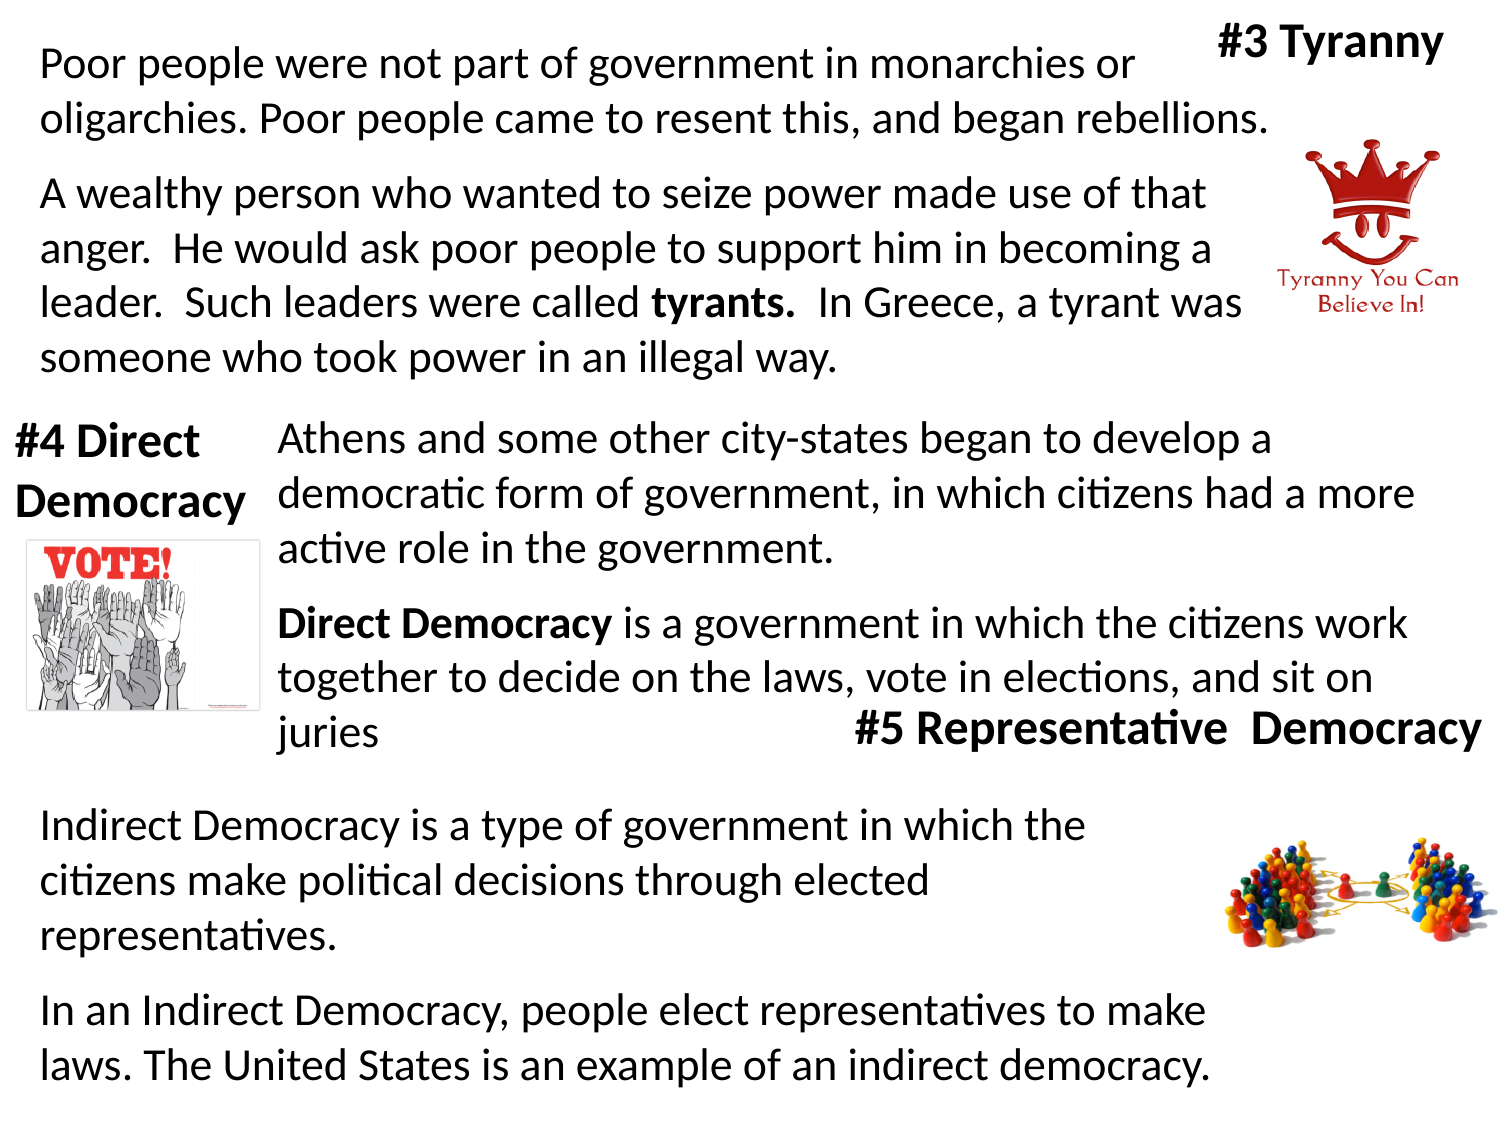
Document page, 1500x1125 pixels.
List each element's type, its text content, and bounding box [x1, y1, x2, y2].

picture [24, 537, 263, 713]
text_box #4 Direct Democracy [0, 399, 262, 535]
text_box #5 Representative Democracy [837, 687, 1500, 763]
picture [1224, 787, 1500, 1026]
text_box Indirect Democracy is a type of government in which the citizens make political decisions through elected representatives. In an Indirect Democracy, people elect representatives to make laws. The United States is an example of an indirect democracy. [24, 787, 1238, 1098]
text_box Athens and some other city-states began to develop a democratic form of government, in which citizens had a more active role in the government. Direct Democracy is a government in which the citizens work together to decide on the laws, vote in elections, and sit on juries [262, 399, 1475, 765]
picture [1274, 137, 1463, 313]
text_box Poor people were not part of government in monarchies or oligarchies. Poor people came to resent this, and began rebellions. A wealthy person who wanted to seize power made use of that anger. He would ask poor people to support him in becoming a leader. Such leaders were called tyrants. In Greece, a tyrant was someone who took power in an illegal way. [24, 24, 1313, 399]
text_box #3 Tyranny [1162, 0, 1500, 75]
